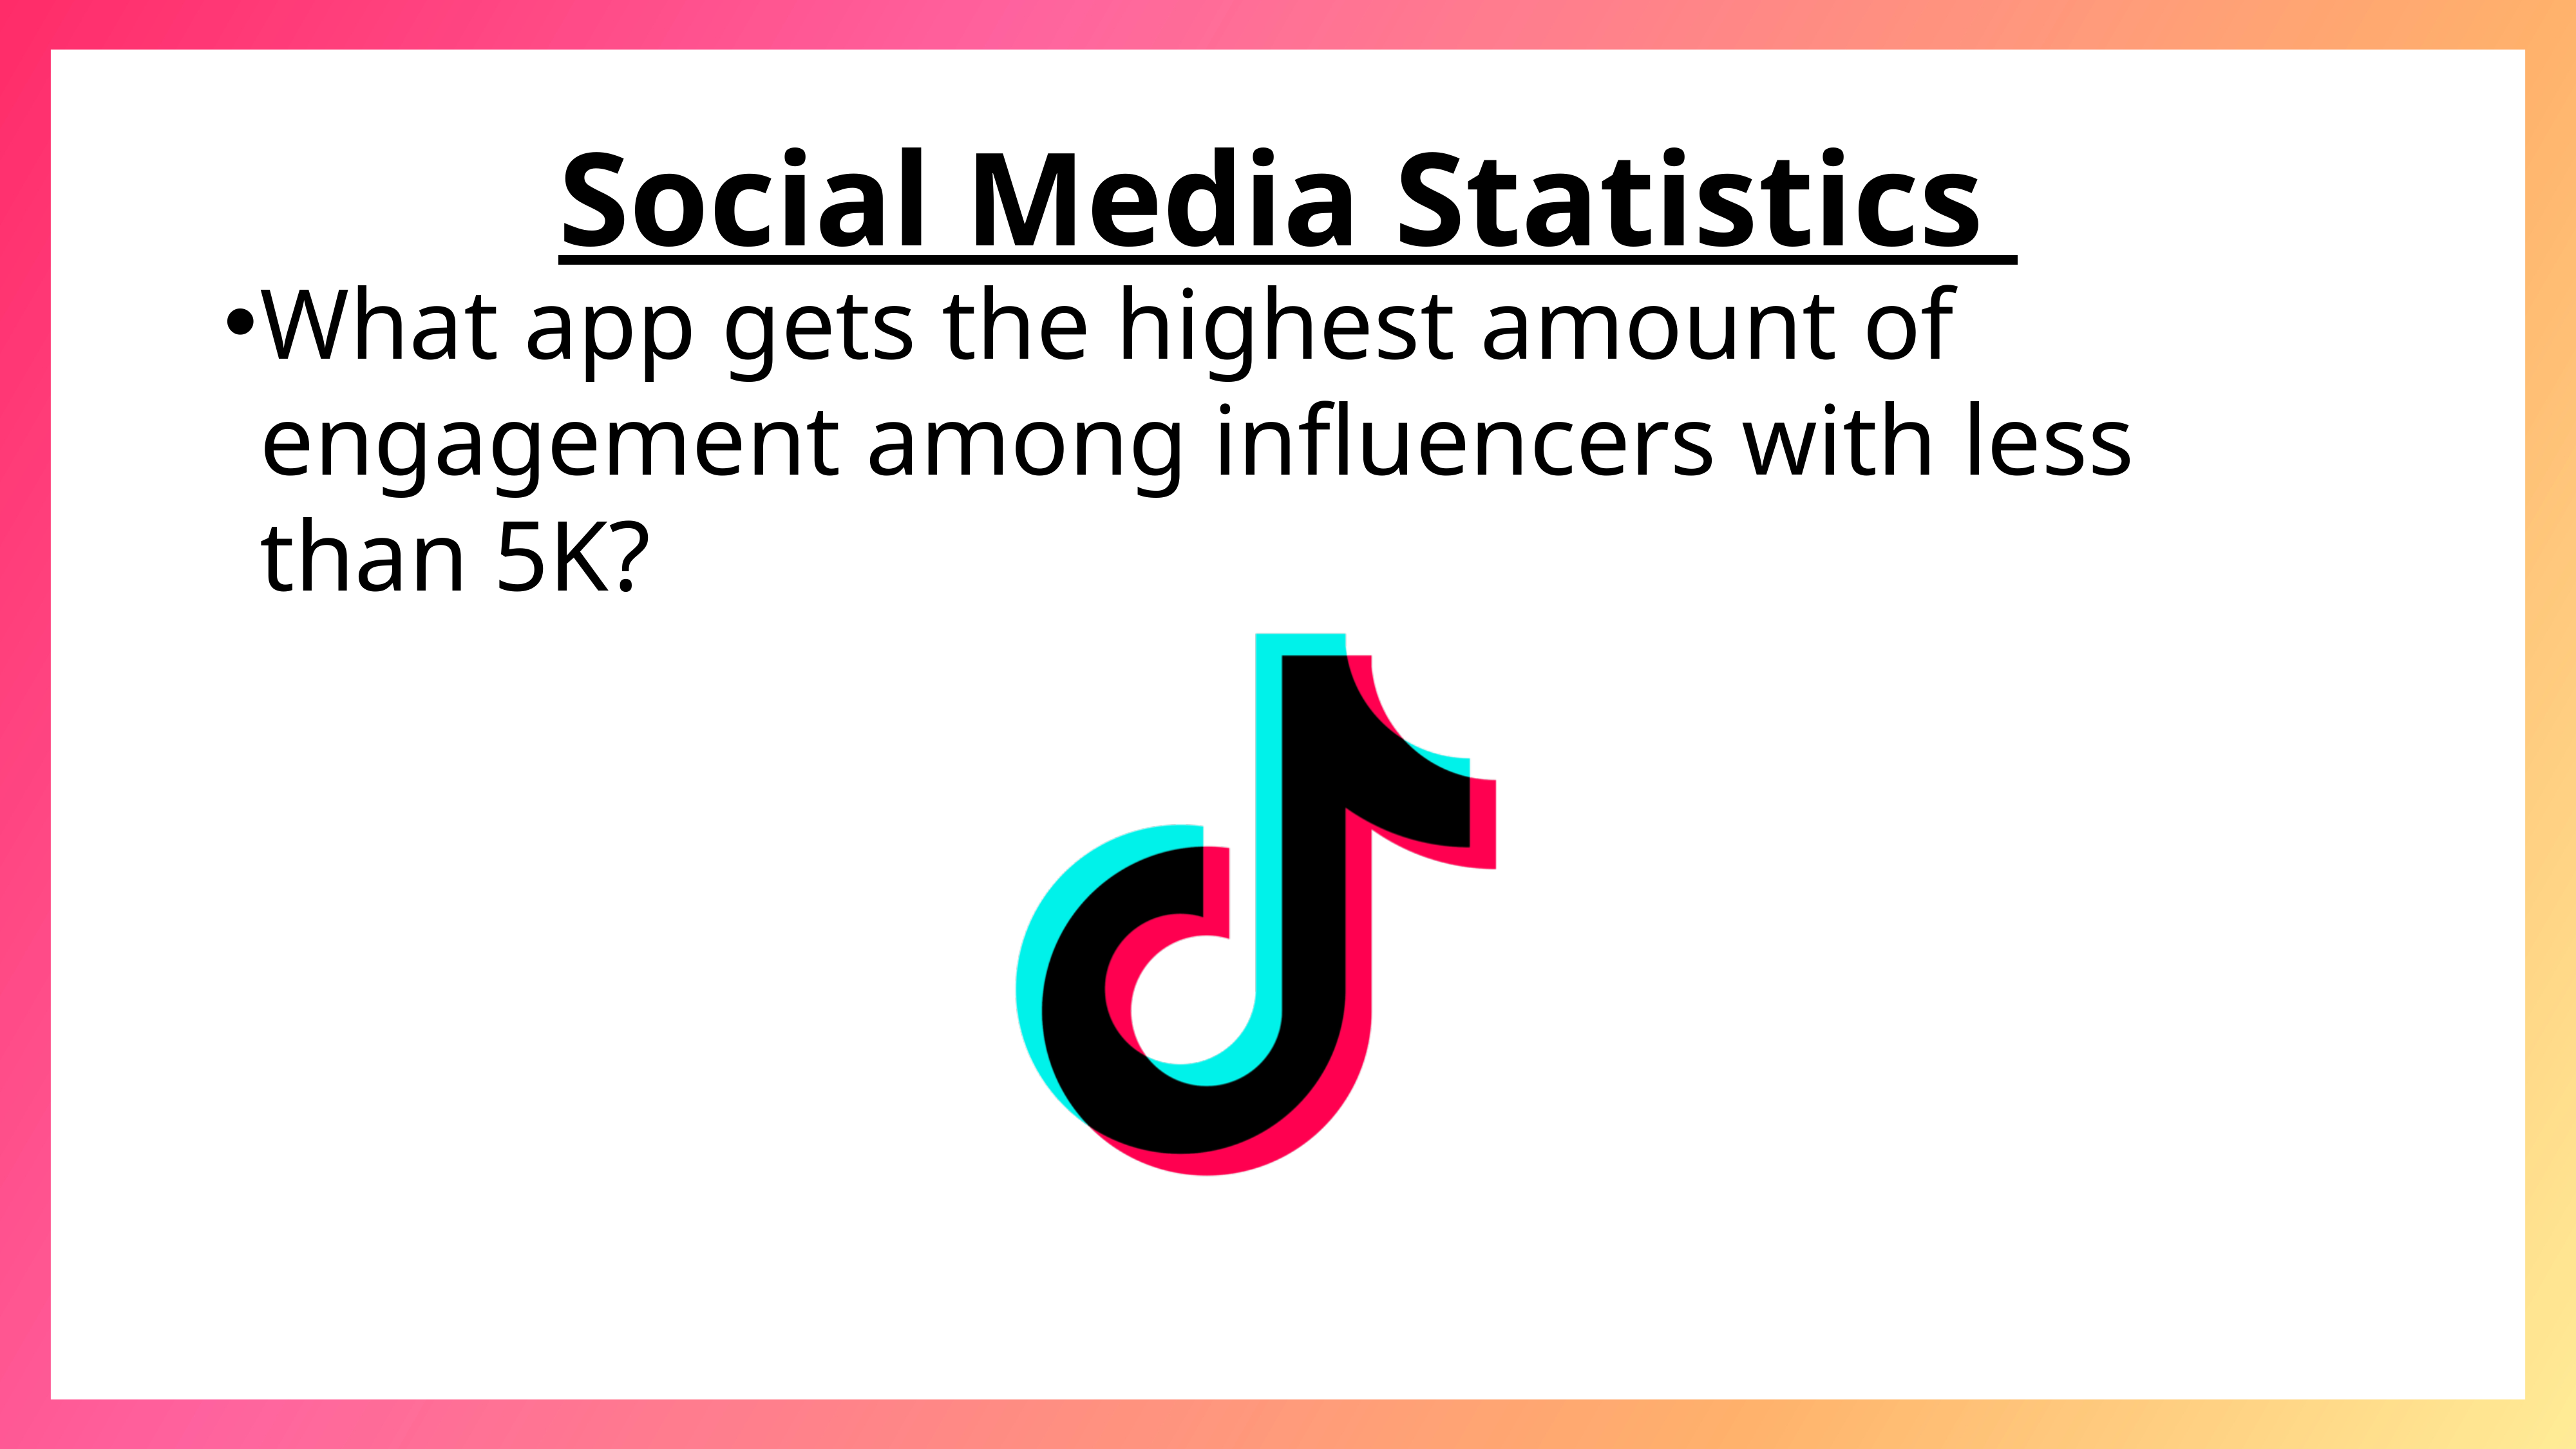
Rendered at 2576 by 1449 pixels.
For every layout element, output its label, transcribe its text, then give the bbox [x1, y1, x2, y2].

text_box Social Media Statistics [168, 111, 2408, 277]
picture [0, 0, 2576, 1449]
text_box What app gets the highest amount of engagement among influencers with less than 5K? [218, 257, 2296, 616]
